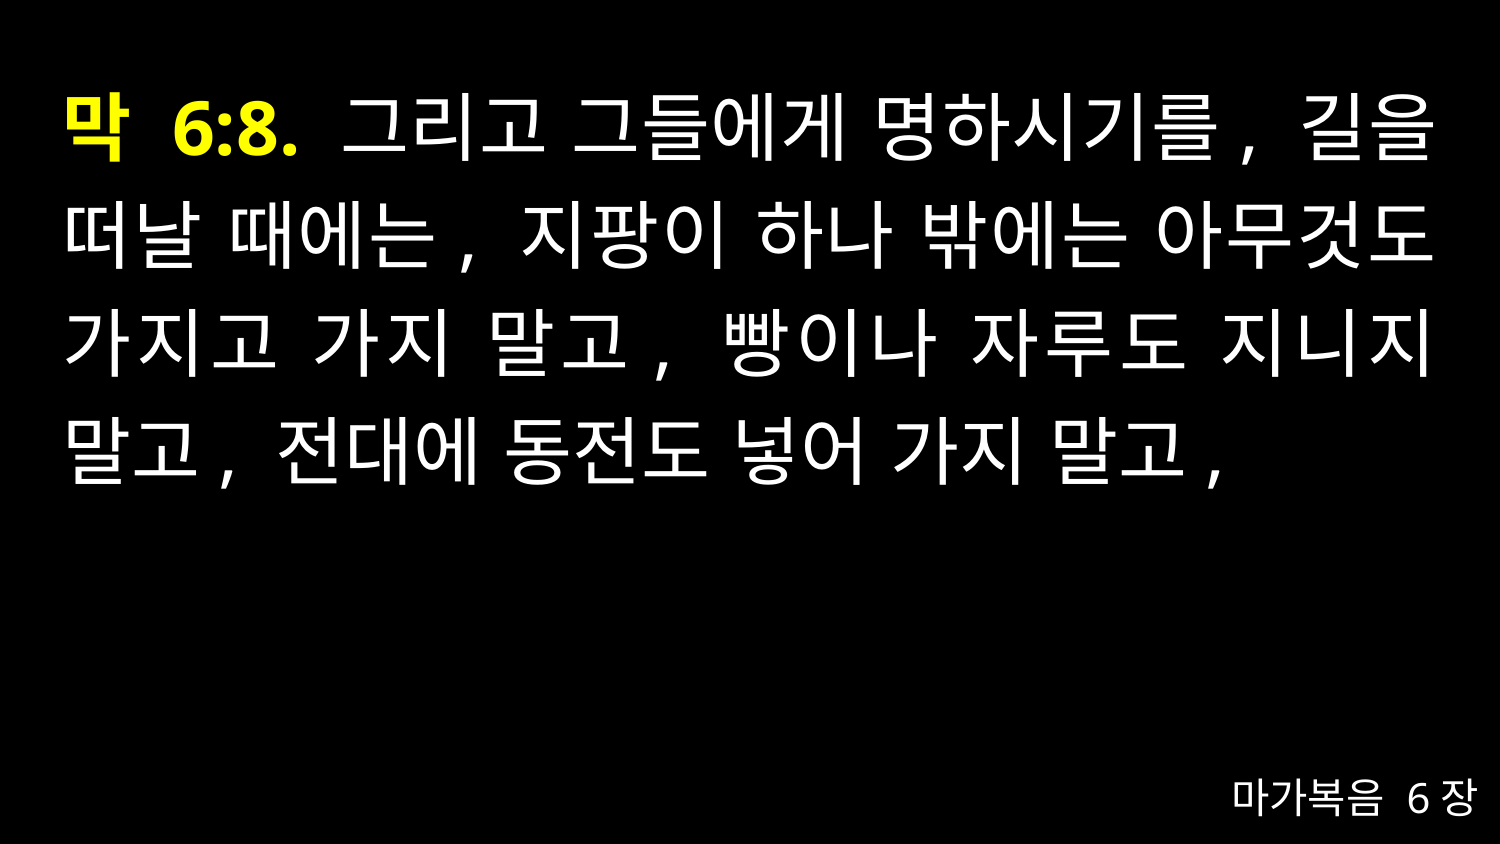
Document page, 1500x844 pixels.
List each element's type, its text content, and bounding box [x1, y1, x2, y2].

title 막 6:8. 그리고 그들에게 명하시기를, 길을 떠날 때에는, 지팡이 하나 밖에는 아무것도 가지고 가지 말고, 빵이나 자루도 지니지 말고, 전대에 동전도 넣어 가지 말고, [0, 0, 1500, 844]
subtitle 마가복음 6장 [916, 770, 1500, 844]
